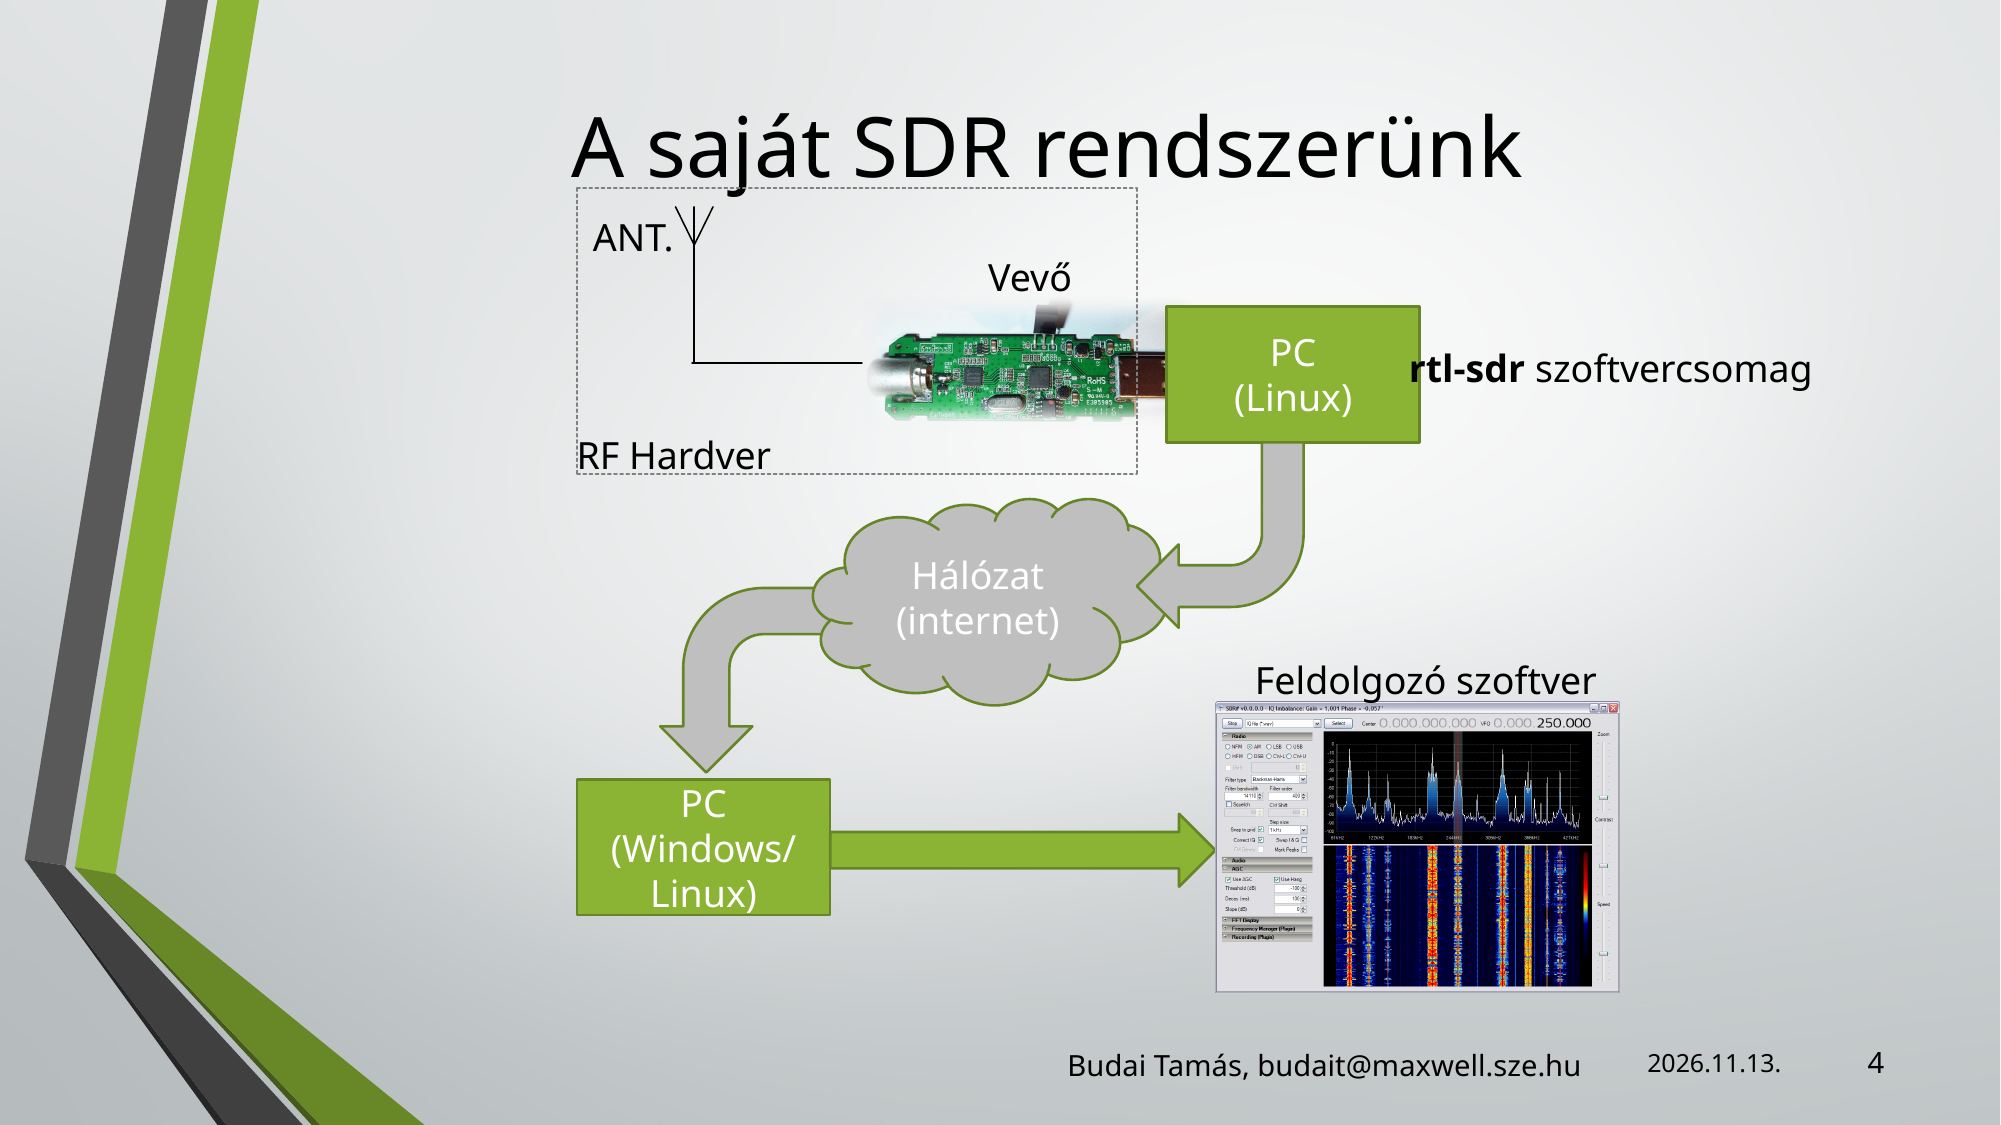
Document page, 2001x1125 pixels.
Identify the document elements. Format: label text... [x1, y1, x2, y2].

text_box rtl-sdr szoftvercsomag [1421, 337, 1828, 398]
text_box ANT. [578, 206, 675, 267]
text_box [1136, 443, 1305, 629]
text_box Hálózat (internet) [811, 497, 1165, 707]
title A saját SDR rendszerünk [225, 0, 1870, 288]
picture [1215, 701, 1620, 993]
footer Budai Tamás, budait@maxwell.sze.hu [434, 1040, 1597, 1100]
text_box PC (Windows/ Linux) [576, 778, 831, 916]
slide_number 4 [1809, 1034, 1900, 1095]
text_box RF Hardver [561, 424, 787, 485]
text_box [675, 206, 1136, 443]
text_box Feldolgozó szoftver [1240, 649, 1612, 701]
text_box [658, 586, 827, 774]
text_box [828, 812, 1215, 888]
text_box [1138, 206, 1421, 443]
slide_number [1609, 1034, 1797, 1095]
